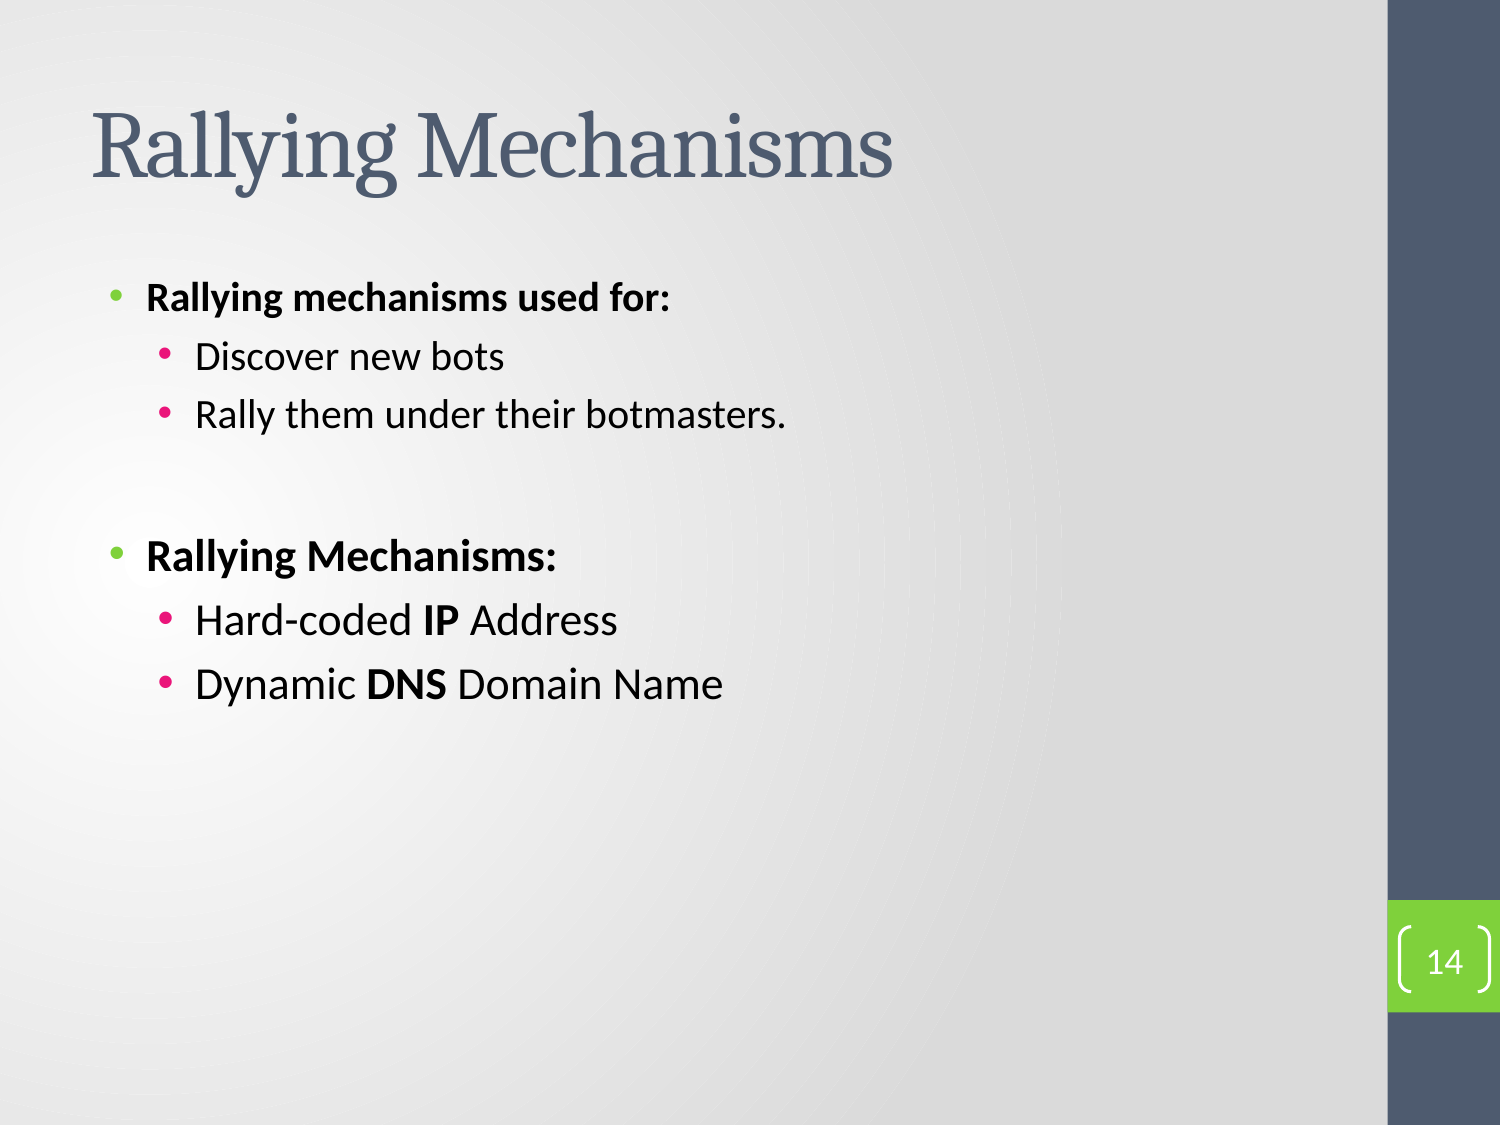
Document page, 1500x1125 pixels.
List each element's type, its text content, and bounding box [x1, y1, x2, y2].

slide_number 14 [1397, 925, 1492, 994]
list Rallying mechanisms used for: Discover new bots Rally them under their botmasters. Rallying Mechanisms: Hard-coded IP Address Dynamic DNS Domain Name [75, 262, 1325, 1050]
title Rallying Mechanisms [75, 45, 1325, 233]
